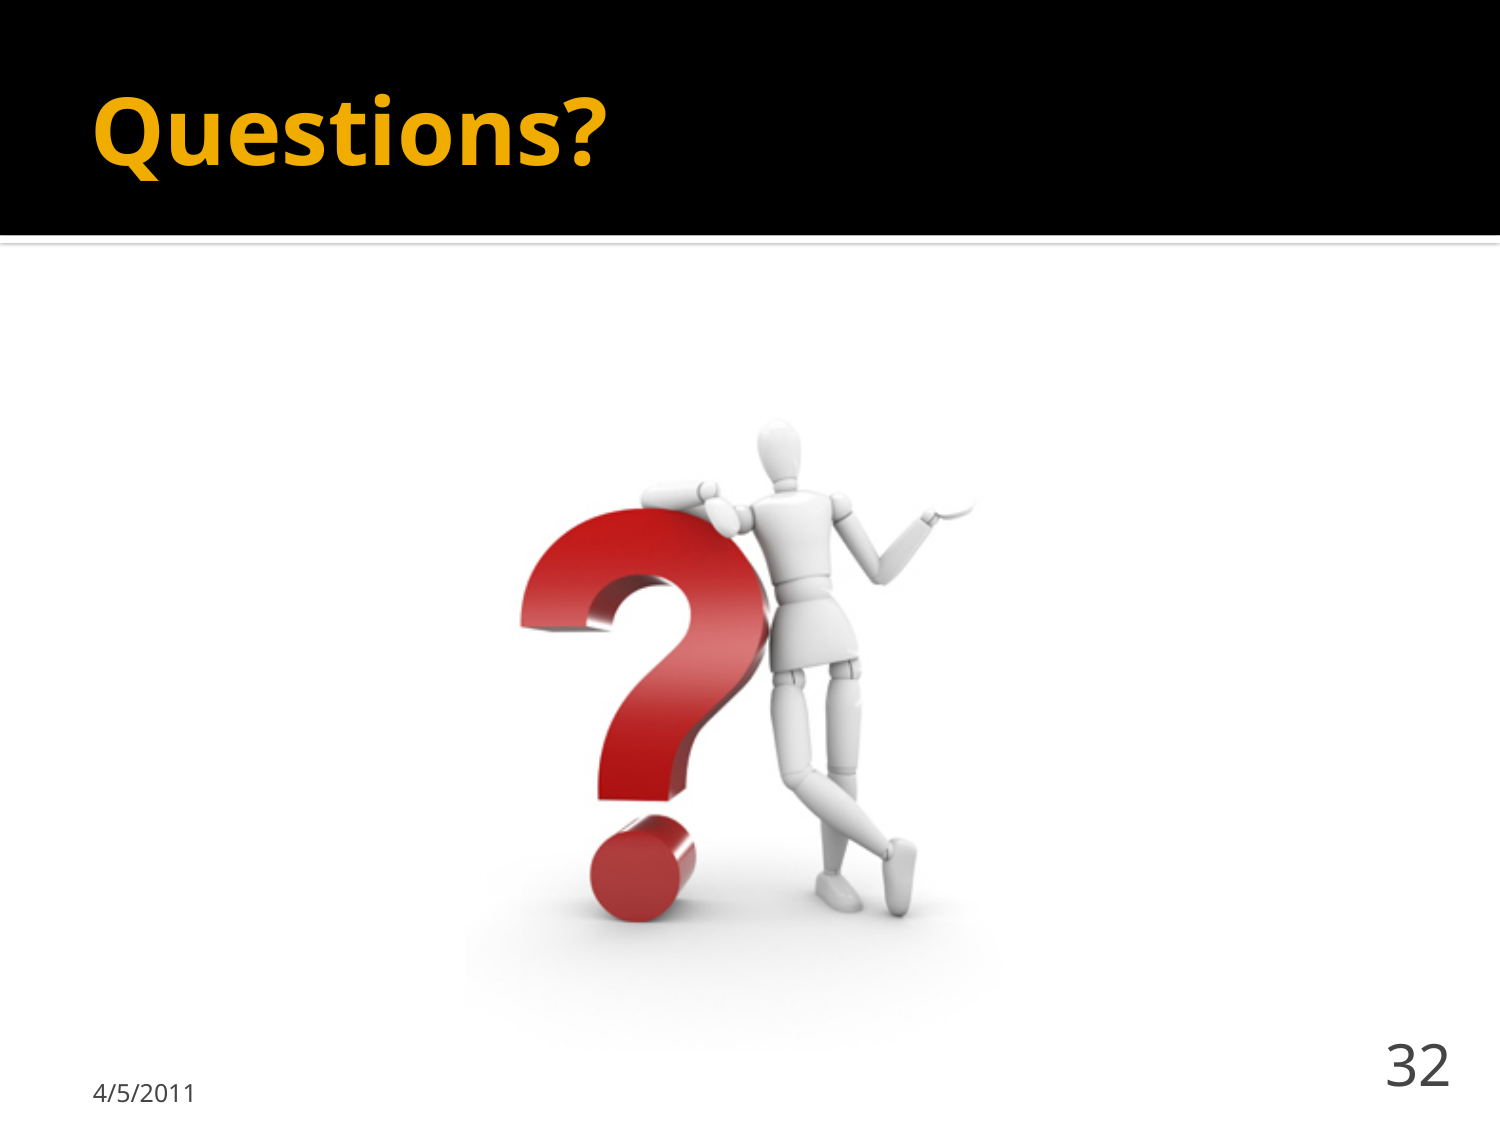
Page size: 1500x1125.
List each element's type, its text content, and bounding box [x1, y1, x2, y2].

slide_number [75, 1062, 425, 1108]
slide_number 32 [1345, 1062, 1467, 1108]
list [465, 291, 1035, 1050]
title Questions? [75, 25, 1425, 231]
